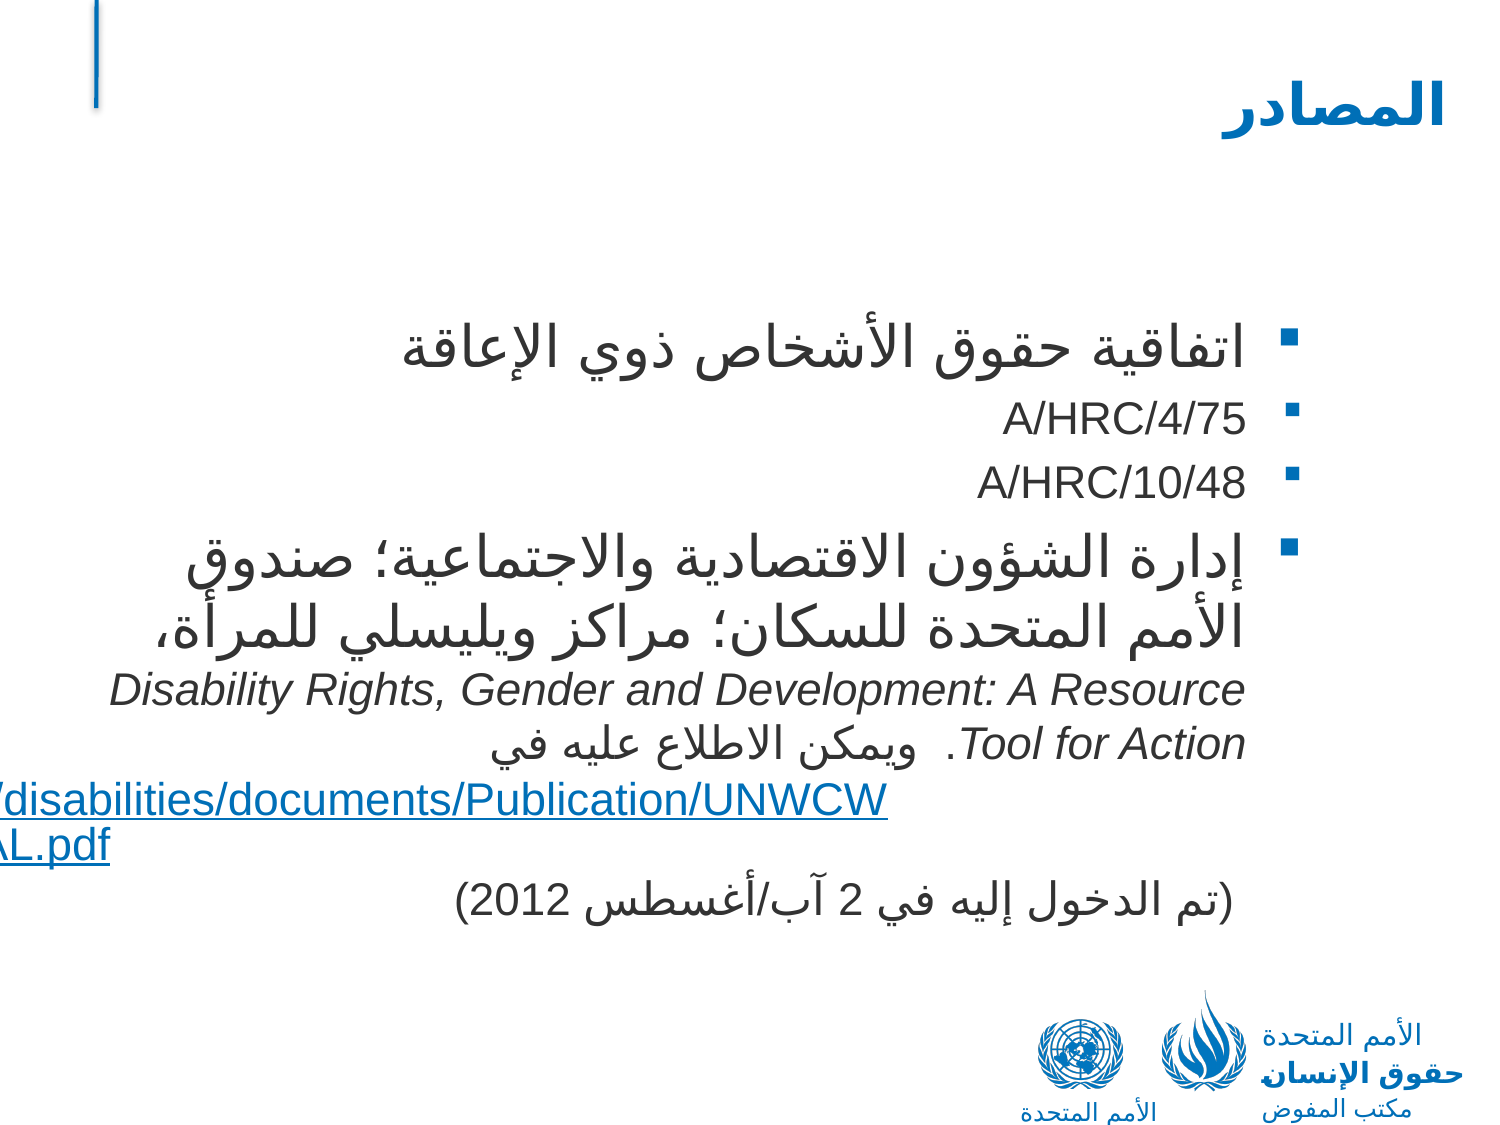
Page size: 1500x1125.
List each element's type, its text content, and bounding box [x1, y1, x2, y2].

text_box الأمم المتحدة [982, 1089, 1195, 1125]
list اتفاقية حقوق الأشخاص ذوي الإعاقة A/HRC/4/75 A/HRC/10/48 إدارة الشؤون الاقتصادية والاجتماعية؛ صندوق الأمم المتحدة للسكان؛ مراكز ويليسلي للمرأة، Disability Rights, Gender and Development: A Resource Tool for Action. ويمكن الاطلاع عليه في www.un.org/disabilities/documents/Publication/UNWCW%20MANUAL.pdf (تم الدخول إليه في 2 آب/أغسطس 2012) [91, 301, 1319, 813]
text_box الأمم المتحدة حقوق الإنسان مكتب المفوض السامي [1246, 1009, 1500, 1098]
picture [1037, 990, 1457, 1107]
title المصادر [112, 59, 1463, 248]
